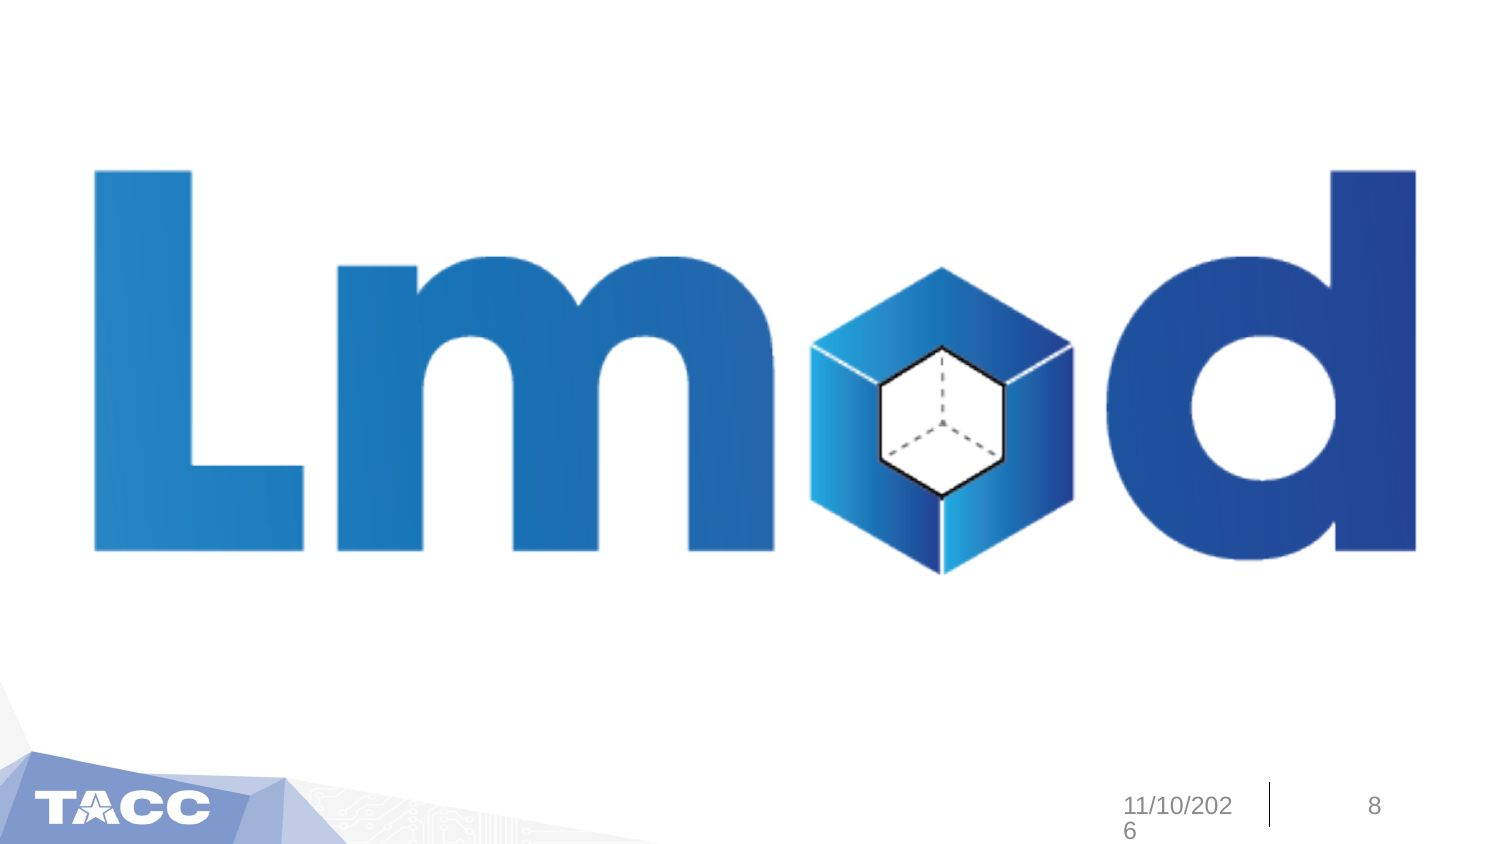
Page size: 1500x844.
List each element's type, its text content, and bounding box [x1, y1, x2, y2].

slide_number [1108, 782, 1255, 827]
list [54, 127, 1445, 601]
slide_number 8 [1284, 782, 1397, 827]
picture [0, 0, 1500, 844]
